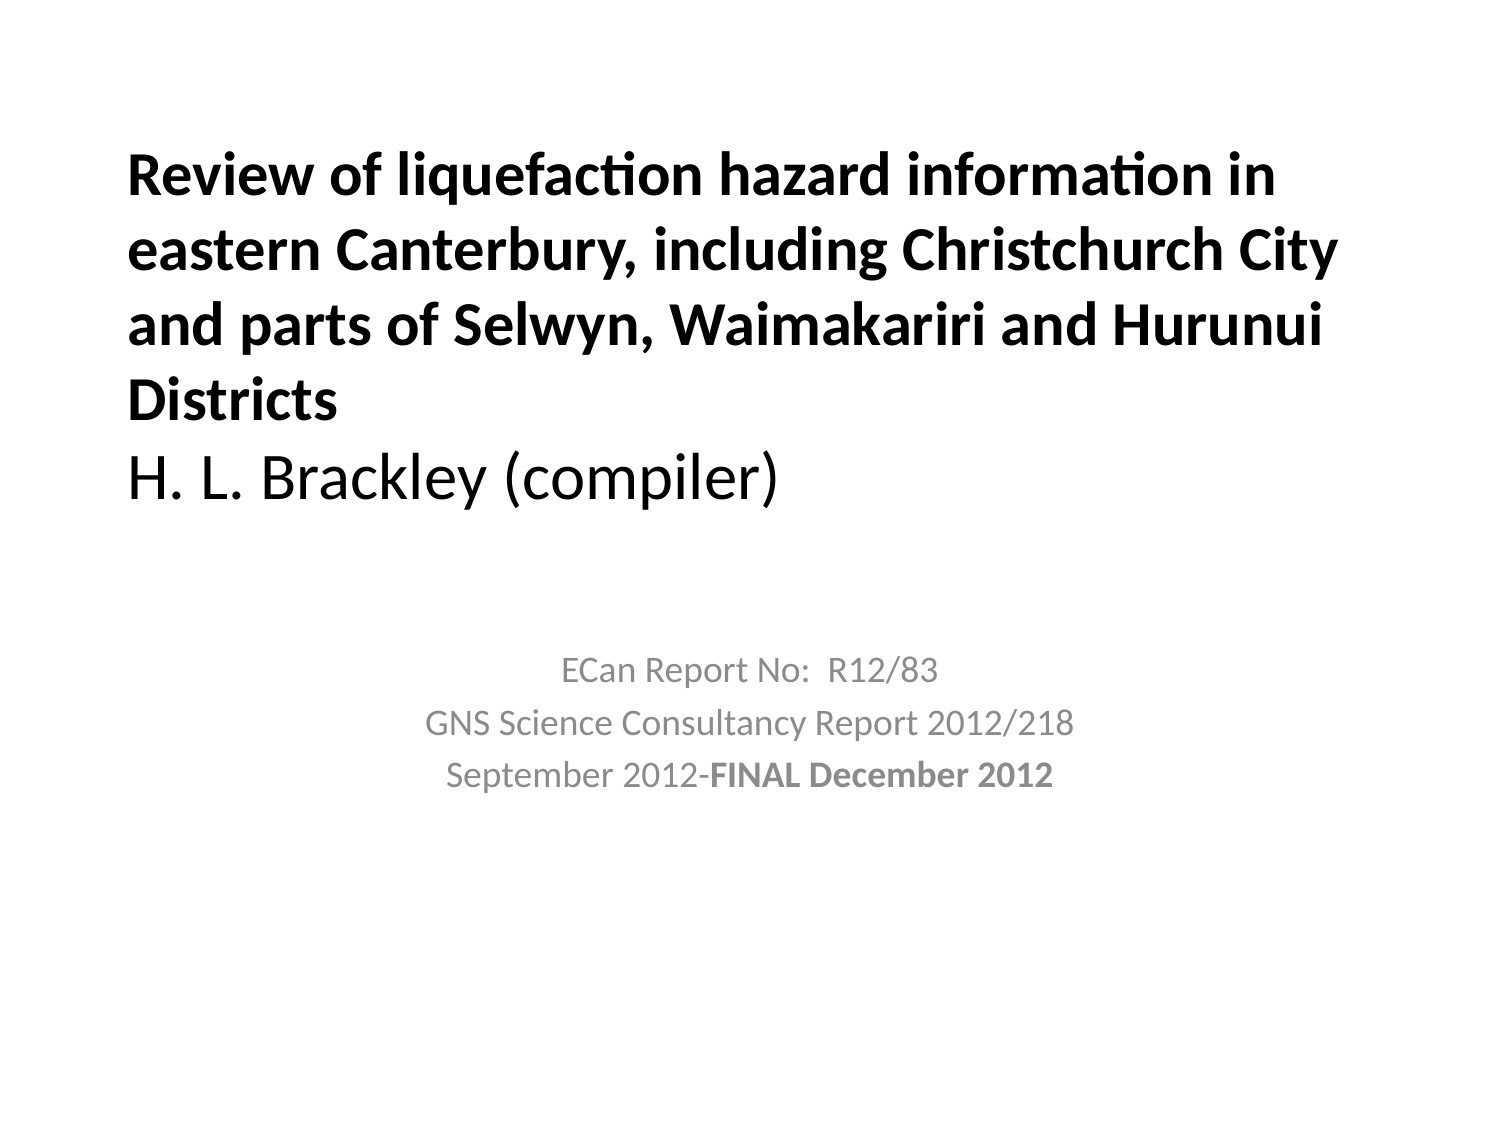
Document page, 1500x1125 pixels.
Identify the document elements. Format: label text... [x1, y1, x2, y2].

title Review of liquefaction hazard information in eastern Canterbury, including Christchurch City and parts of Selwyn, Waimakariri and Hurunui Districts H. L. Brackley (compiler) [112, 54, 1388, 591]
subtitle ECan Report No: R12/83 GNS Science Consultancy Report 2012/218 September 2012-FINAL December 2012 [225, 637, 1275, 925]
